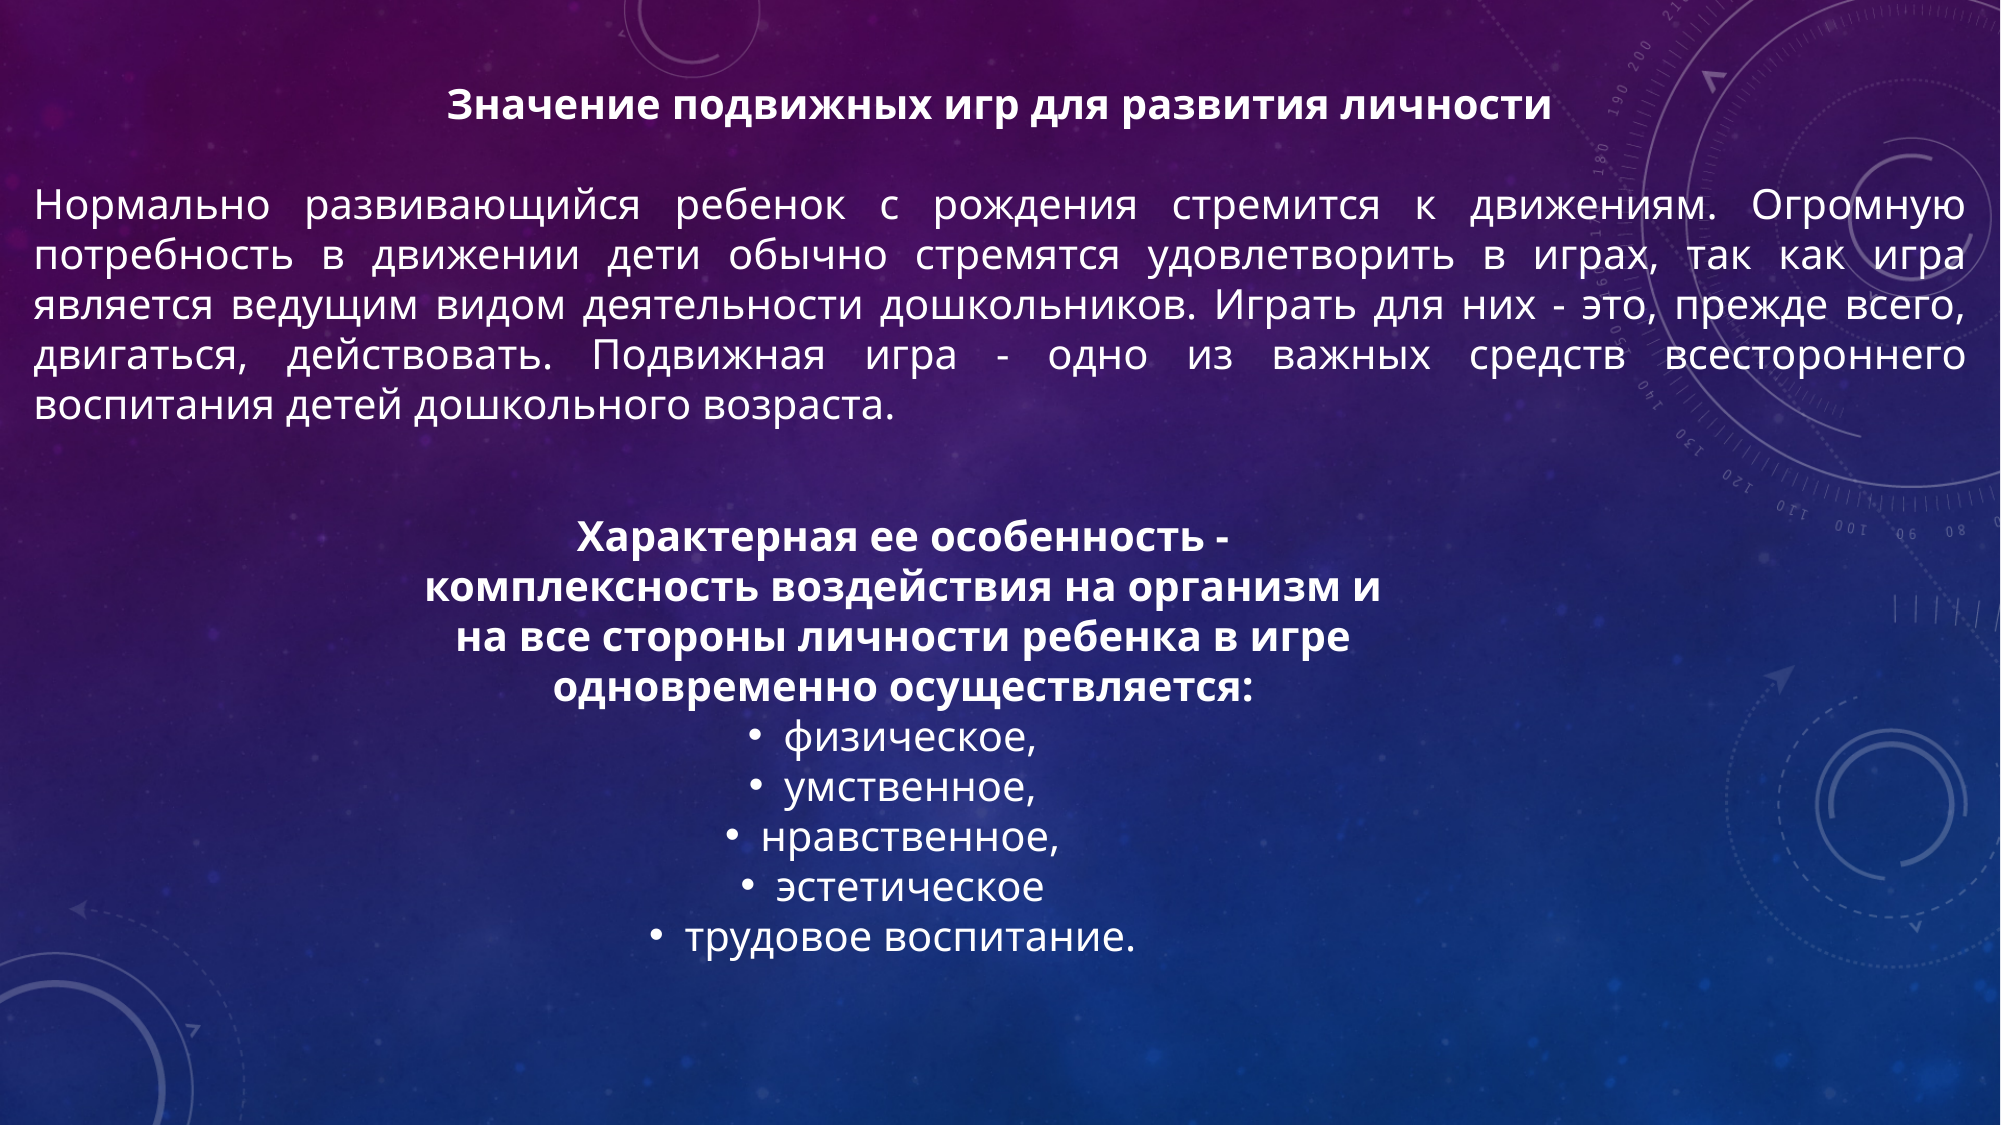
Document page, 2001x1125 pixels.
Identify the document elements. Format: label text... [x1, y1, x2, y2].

text_box Значение подвижных игр для развития личности Нормально развивающийся ребенок с рождения стремится к движениям. Огромную потребность в движении дети обычно стремятся удовлетворить в играх, так как игра является ведущим видом деятельности дошкольников. Играть для них - это, прежде всего, двигаться, действовать. Подвижная игра - одно из важных средств всестороннего воспитания детей дошкольного возраста. [18, 70, 1982, 436]
picture [0, 0, 2001, 1125]
text_box Характерная ее особенность - комплексность воздействия на организм и на все стороны личности ребенка в игре одновременно осуществляется: физическое, умственное, нравственное, эстетическое трудовое воспитание. [403, 501, 1404, 967]
